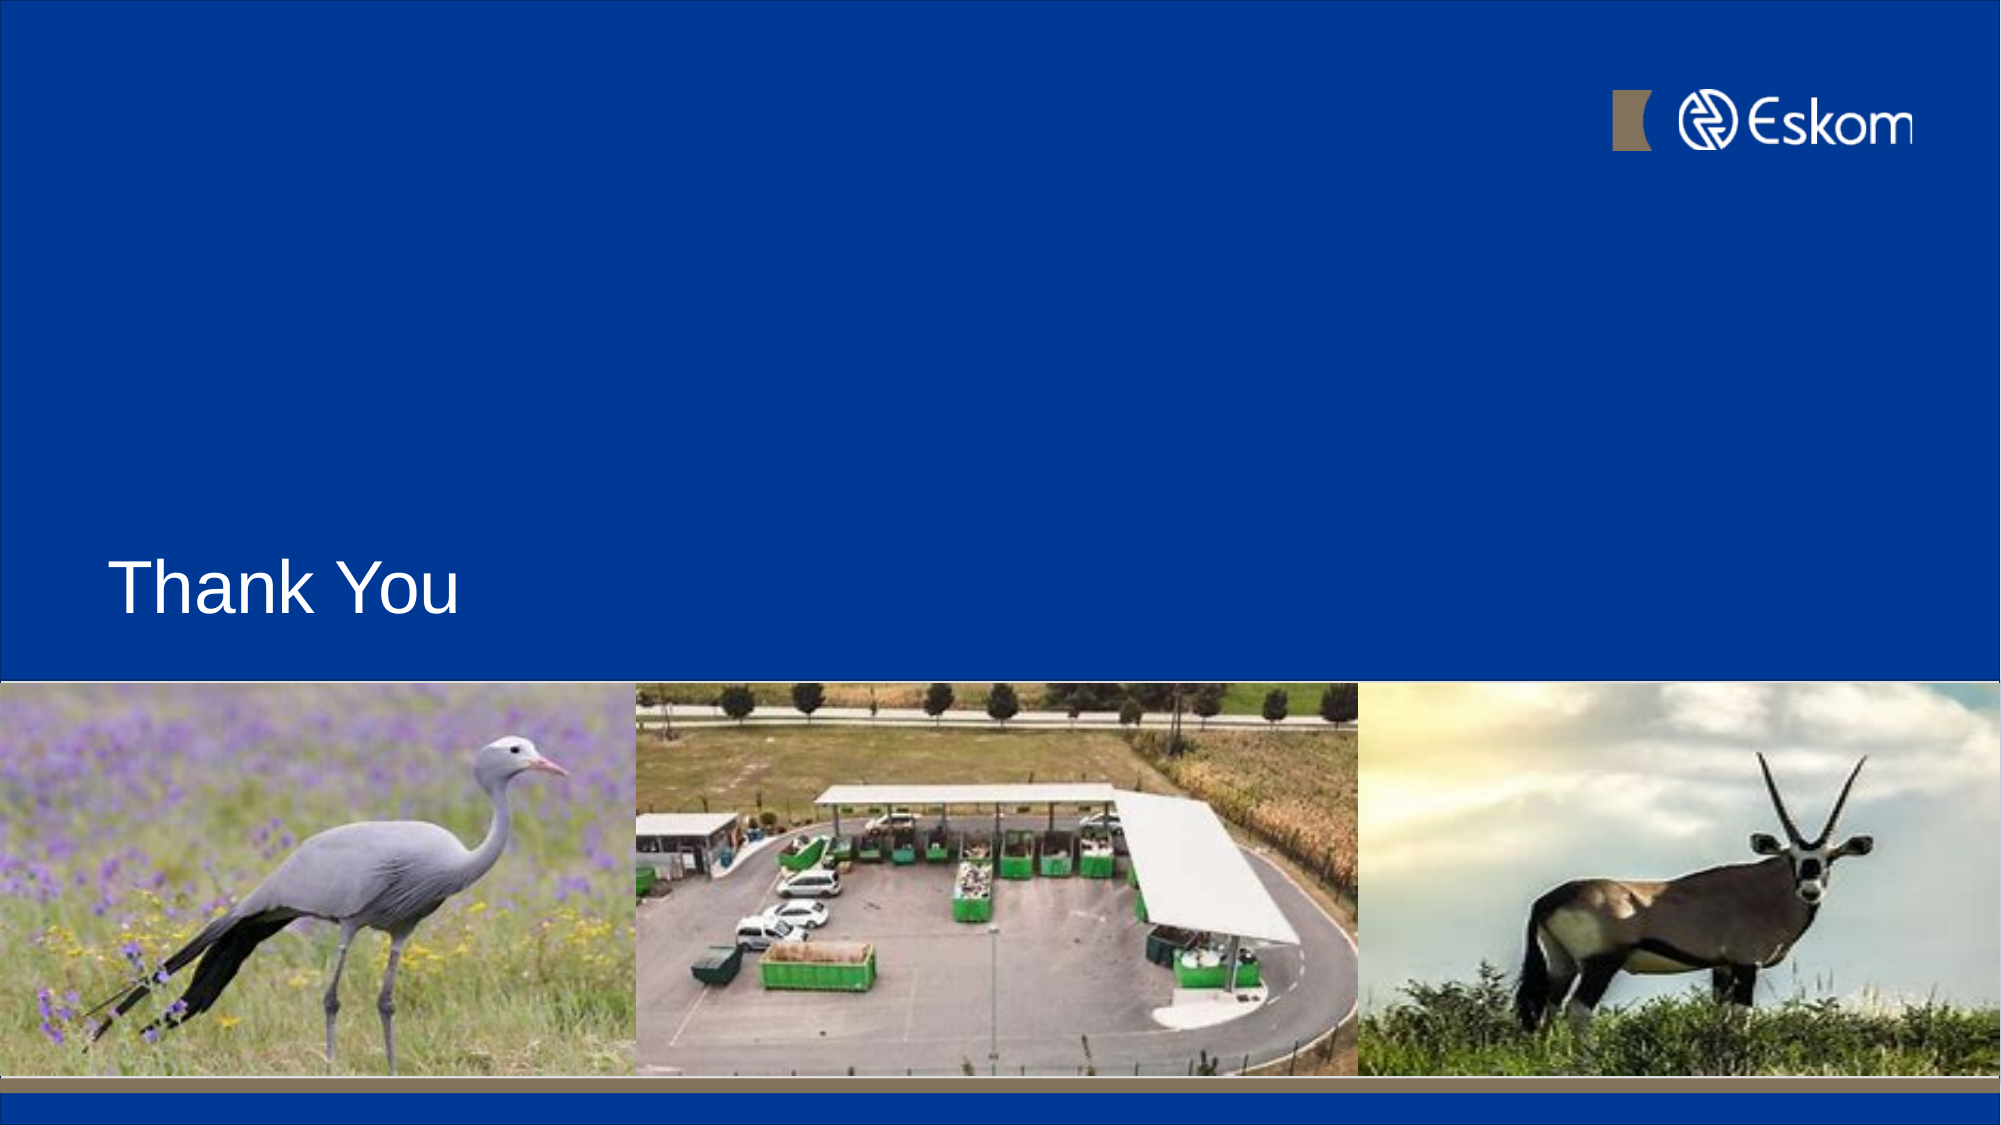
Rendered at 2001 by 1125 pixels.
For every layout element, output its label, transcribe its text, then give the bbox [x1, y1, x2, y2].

title Thank You [92, 441, 1133, 637]
picture [0, 683, 2000, 1076]
